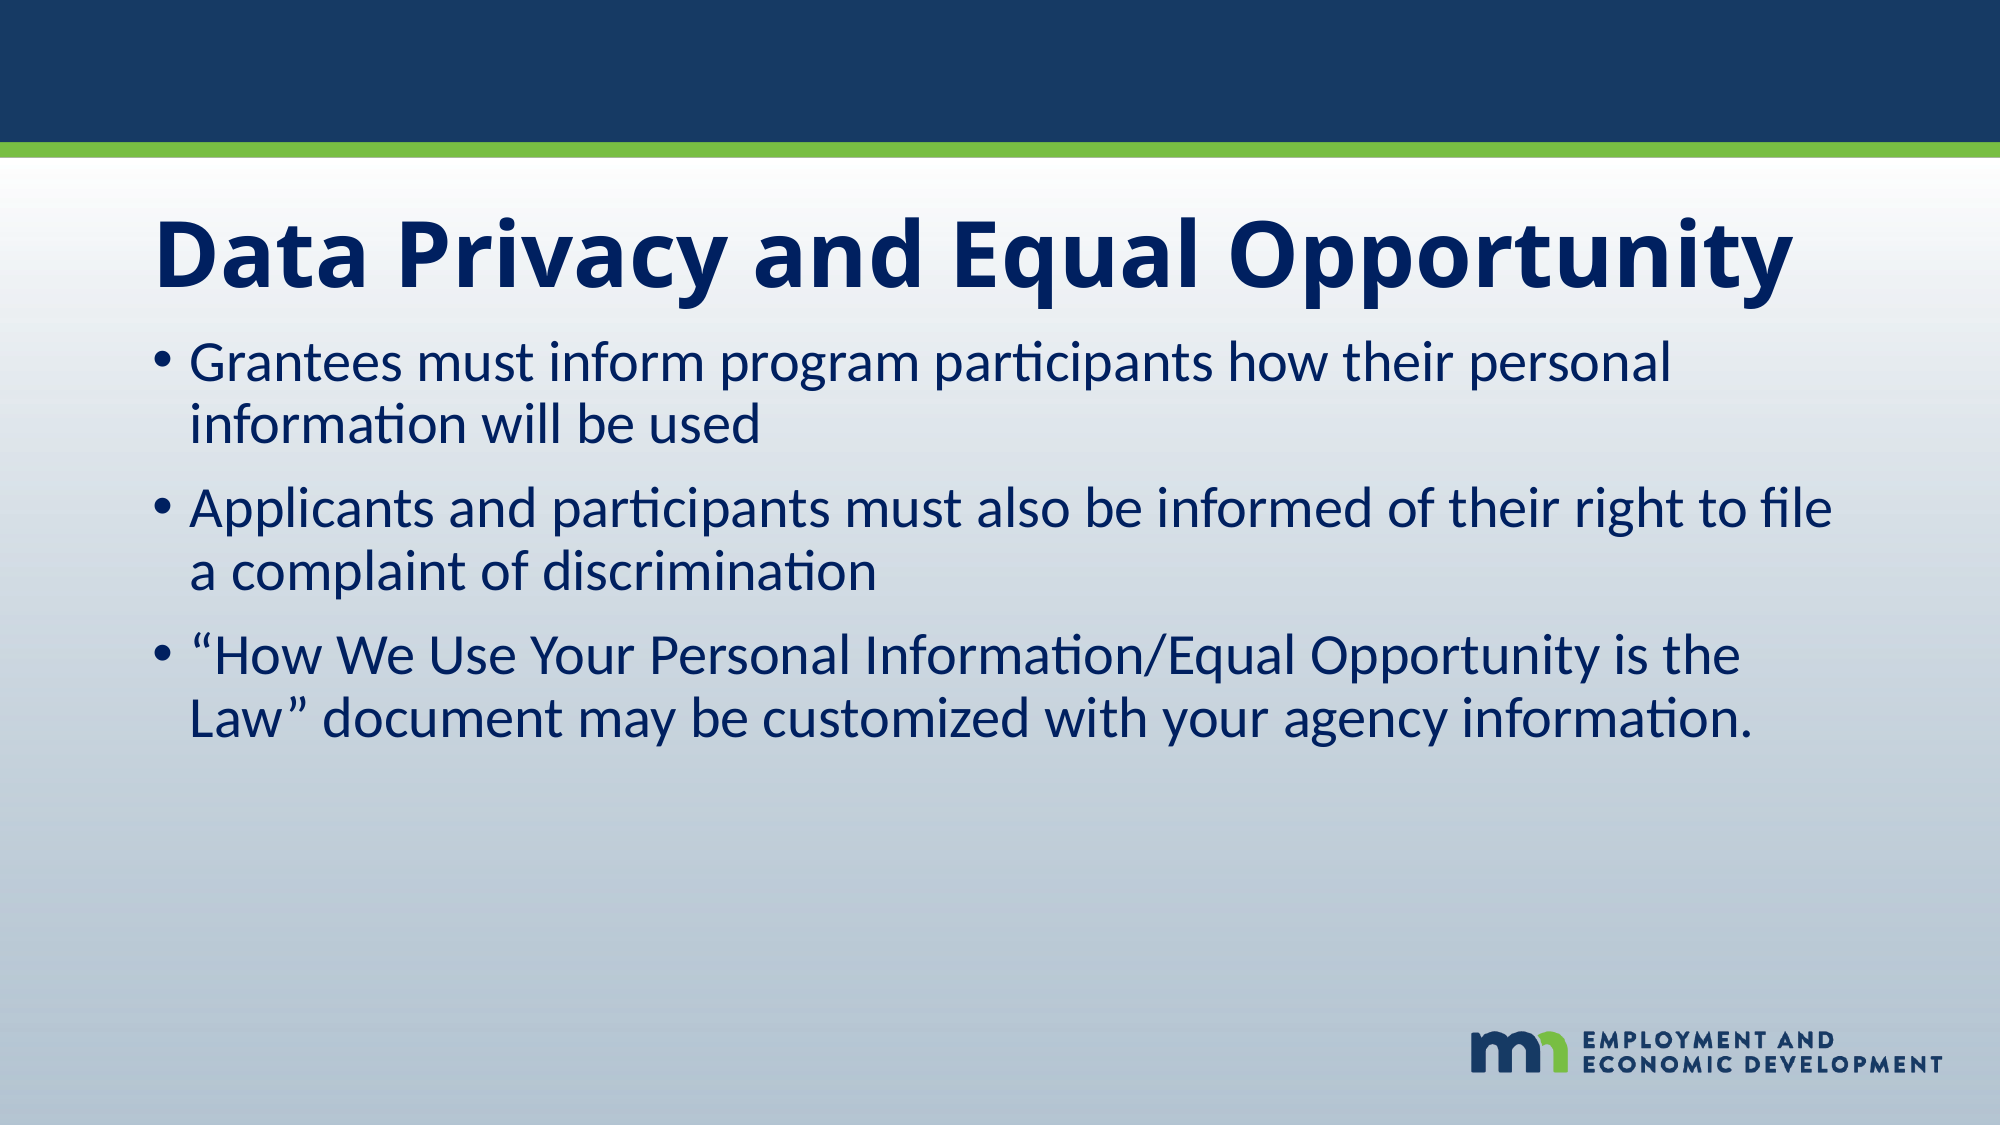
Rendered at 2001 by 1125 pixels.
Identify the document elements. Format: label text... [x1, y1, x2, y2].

picture [0, 0, 2000, 1125]
list Grantees must inform program participants how their personal information will be used Applicants and participants must also be informed of their right to file a complaint of discrimination “How We Use Your Personal Information/Equal Opportunity is the Law” document may be customized with your agency information. [137, 323, 1863, 1037]
title Data Privacy and Equal Opportunity [137, 149, 1863, 323]
